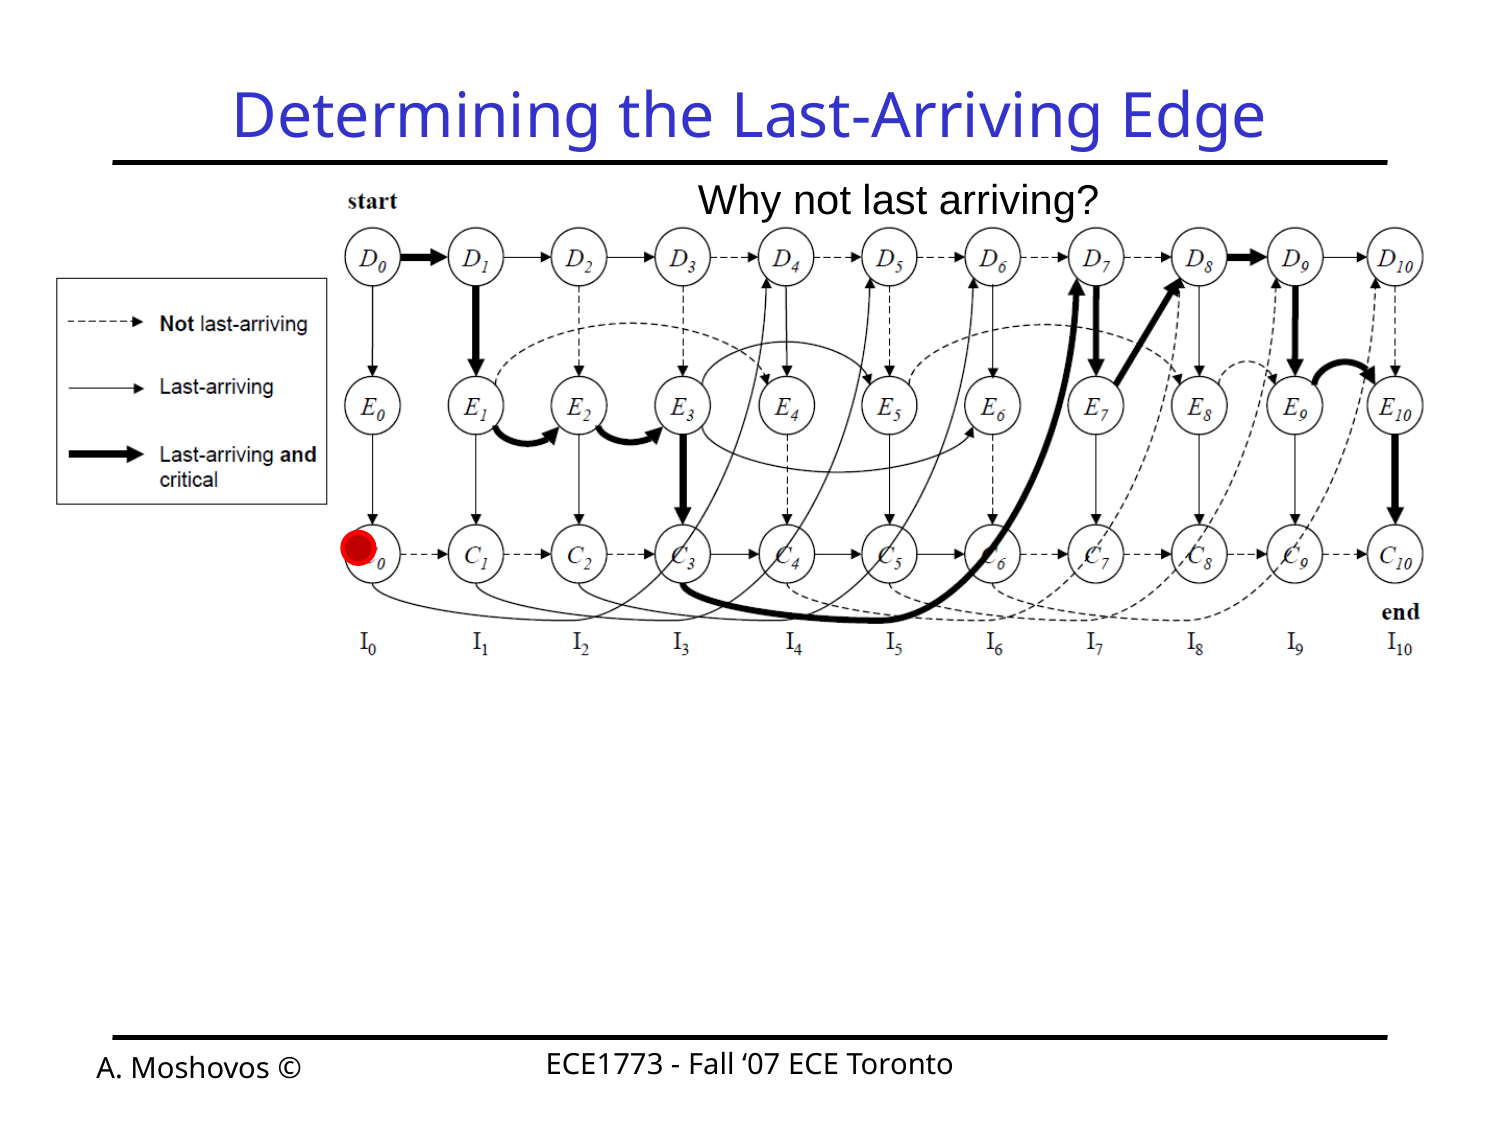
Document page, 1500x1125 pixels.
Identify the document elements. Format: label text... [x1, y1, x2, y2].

picture [23, 190, 1456, 673]
text_box Why not last arriving? [683, 165, 1115, 189]
slide_number A. Moshovos © [81, 1041, 395, 1105]
title Determining the Last-Arriving Edge [112, 62, 1388, 163]
footer ECE1773 - Fall ‘07 ECE Toronto [487, 1037, 1013, 1101]
